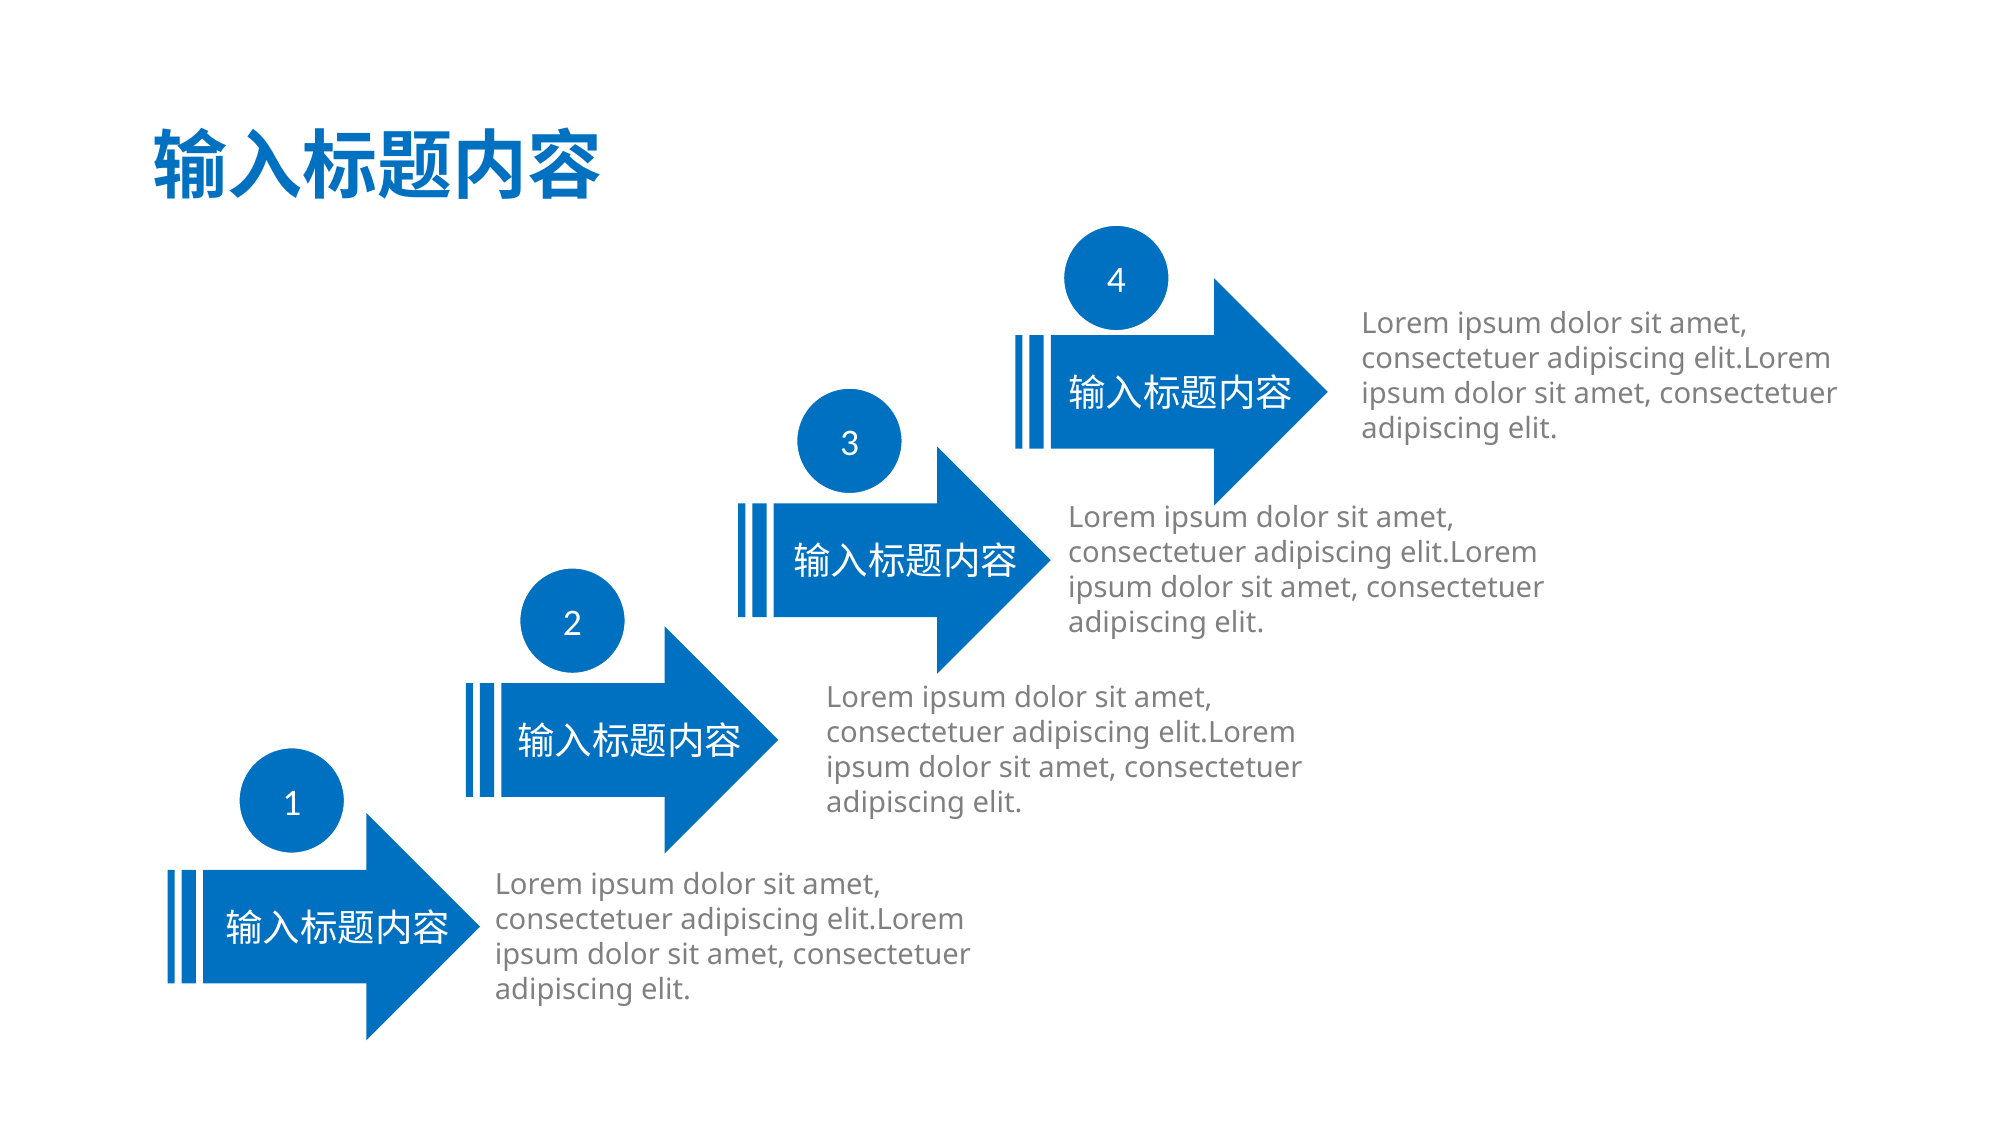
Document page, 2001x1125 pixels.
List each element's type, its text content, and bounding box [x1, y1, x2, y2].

text_box [1014, 334, 1023, 450]
text_box [167, 869, 176, 984]
text_box 2 [518, 566, 627, 675]
text_box [751, 502, 768, 618]
text_box Lorem ipsum dolor sit amet, consectetuer adipiscing elit.Lorem ipsum dolor sit amet, consectetuer adipiscing elit. [811, 709, 1395, 823]
text_box [500, 623, 750, 857]
text_box [1049, 275, 1300, 509]
title 输入标题内容 [137, 59, 1863, 278]
text_box Lorem ipsum dolor sit amet, consectetuer adipiscing elit.Lorem ipsum dolor sit amet, consectetuer adipiscing elit. [1053, 529, 1637, 642]
text_box 3 [795, 386, 904, 496]
text_box 输入标题内容 [210, 896, 480, 957]
text_box 输入标题内容 [778, 529, 1088, 590]
text_box [465, 682, 474, 798]
text_box [201, 810, 452, 1043]
text_box 1 [237, 746, 346, 855]
text_box 4 [1062, 223, 1171, 333]
text_box [479, 682, 495, 798]
text_box Lorem ipsum dolor sit amet, consectetuer adipiscing elit.Lorem ipsum dolor sit amet, consectetuer adipiscing elit. [480, 896, 1064, 1010]
text_box [181, 869, 197, 984]
text_box 输入标题内容 [502, 709, 812, 770]
text_box [737, 502, 746, 618]
text_box [772, 444, 1023, 677]
text_box Lorem ipsum dolor sit amet, consectetuer adipiscing elit.Lorem ipsum dolor sit amet, consectetuer adipiscing elit. [1346, 335, 1930, 449]
text_box [1028, 334, 1045, 450]
text_box 输入标题内容 [1053, 361, 1363, 422]
